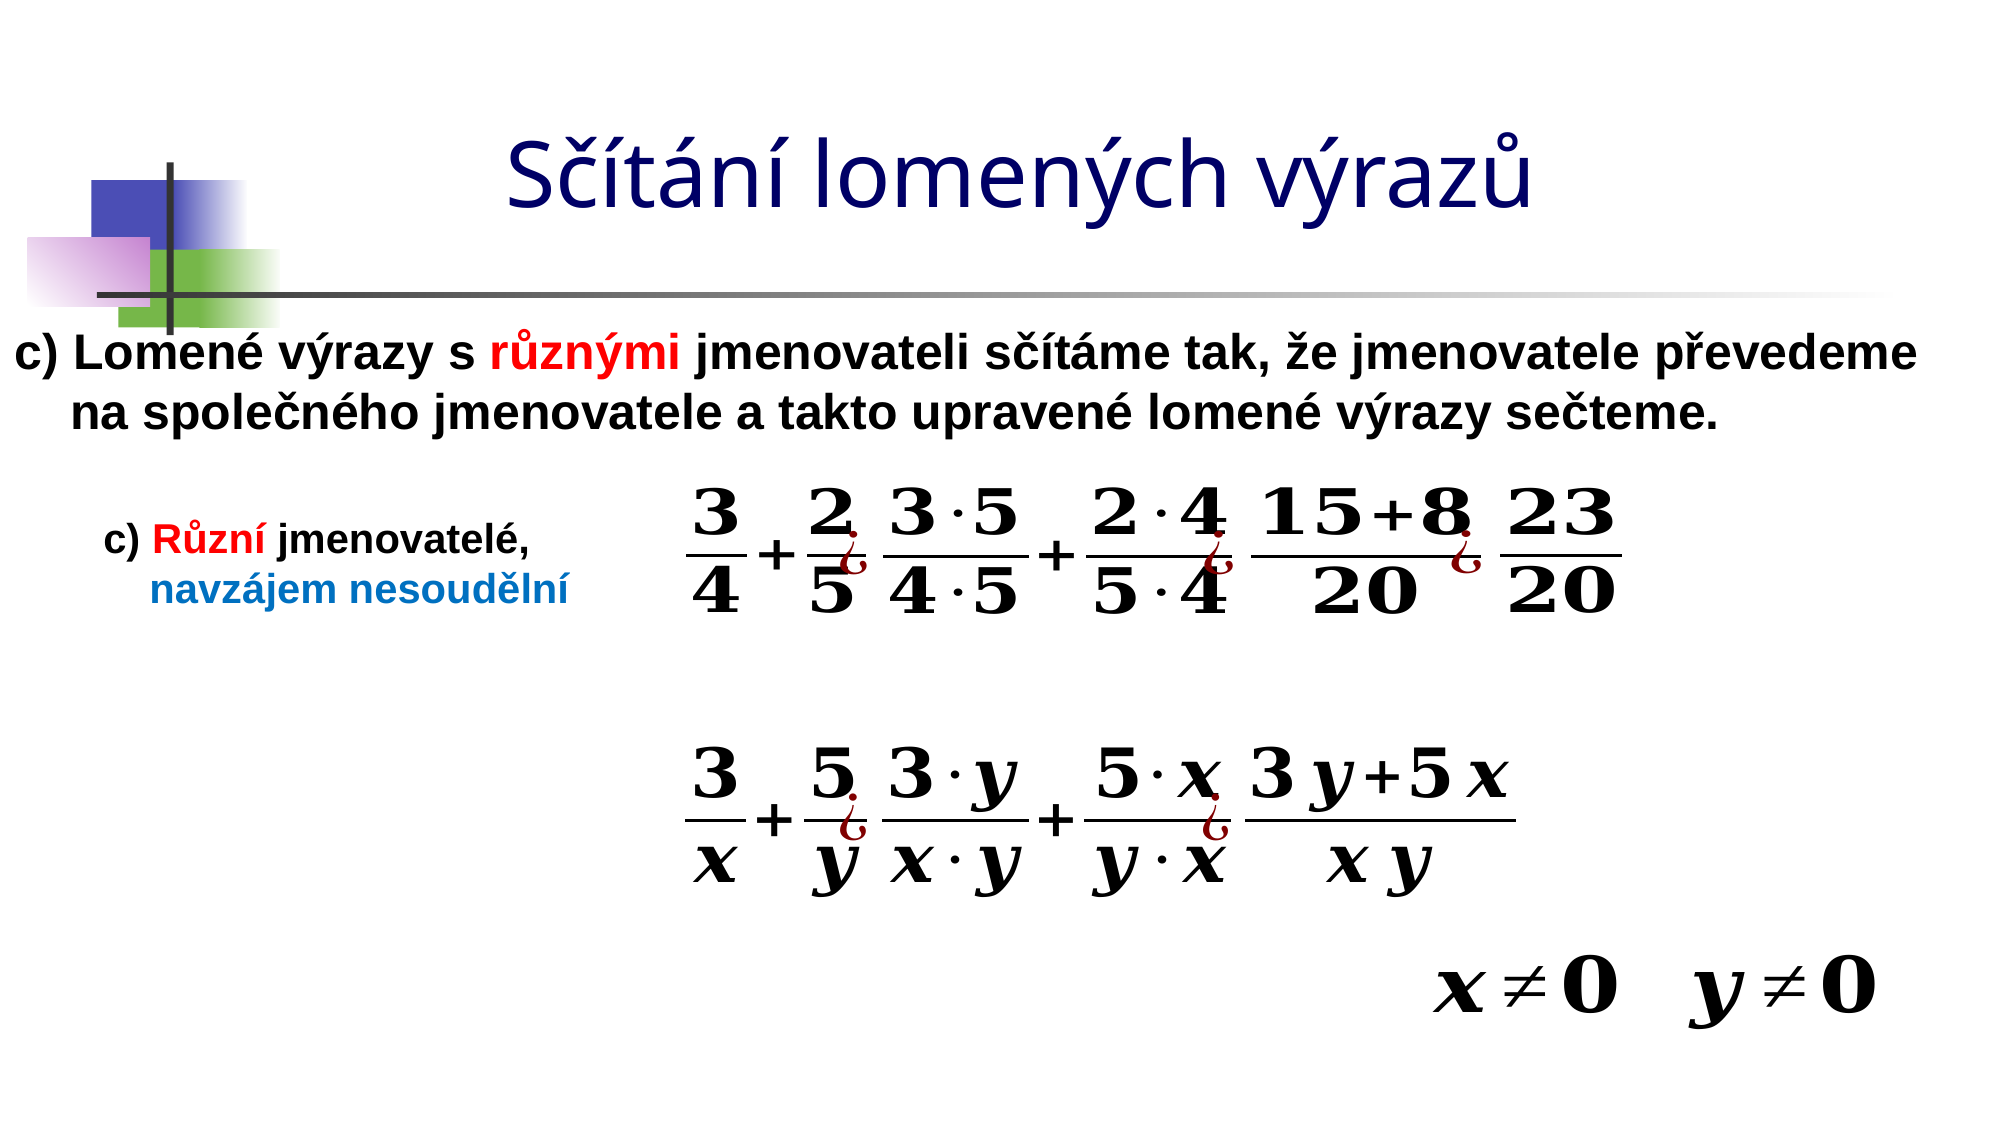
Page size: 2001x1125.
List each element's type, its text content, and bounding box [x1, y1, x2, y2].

text_box c) Různí jmenovatelé, navzájem nesoudělní [88, 501, 644, 622]
title Sčítání lomených výrazů [416, 113, 1627, 228]
text_box c) Lomené výrazy s různými jmenovateli sčítáme tak, že jmenovatele převedeme na společného jmenovatele a takto upravené lomené výrazy sečteme. [0, 314, 2000, 445]
